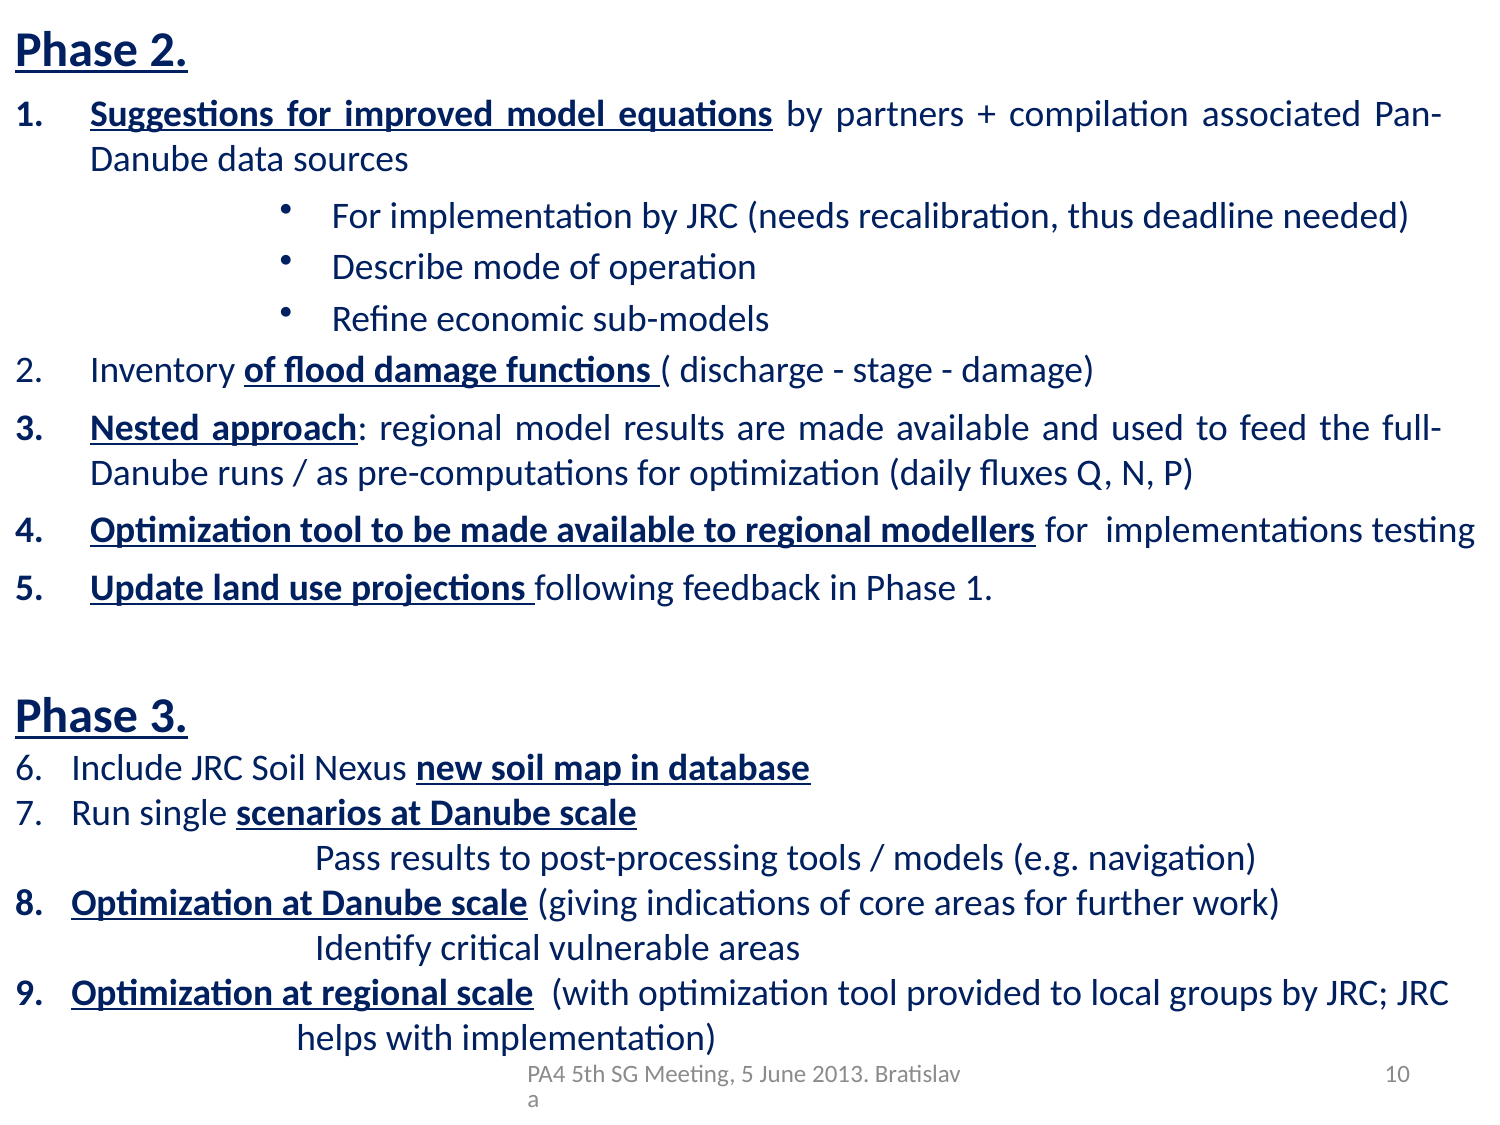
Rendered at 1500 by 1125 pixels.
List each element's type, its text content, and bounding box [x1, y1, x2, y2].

slide_number 10 [1074, 1042, 1425, 1103]
text_box Phase 2. Suggestions for improved model equations by partners + compilation associated Pan- Danube data sources For implementation by JRC (needs recalibration, thus deadline needed) Describe mode of operation Refine economic sub-models Inventory of flood damage functions ( discharge - stage - damage) Nested approach: regional model results are made available and used to feed the full- Danube runs / as pre-computations for optimization (daily fluxes Q, N, P) Optimization tool to be made available to regional modellers for implementations testing Update land use projections following feedback in Phase 1. Phase 3. Include JRC Soil Nexus new soil map in database Run single scenarios at Danube scale Pass results to post-processing tools / models (e.g. navigation) Optimization at Danube scale (giving indications of core areas for further work) Identify critical vulnerable areas Optimization at regional scale (with optimization tool provided to local groups by JRC; JRC helps with implementation) [0, 8, 1500, 1066]
footer PA4 5th SG Meeting, 5 June 2013. Bratislava [512, 1042, 988, 1103]
